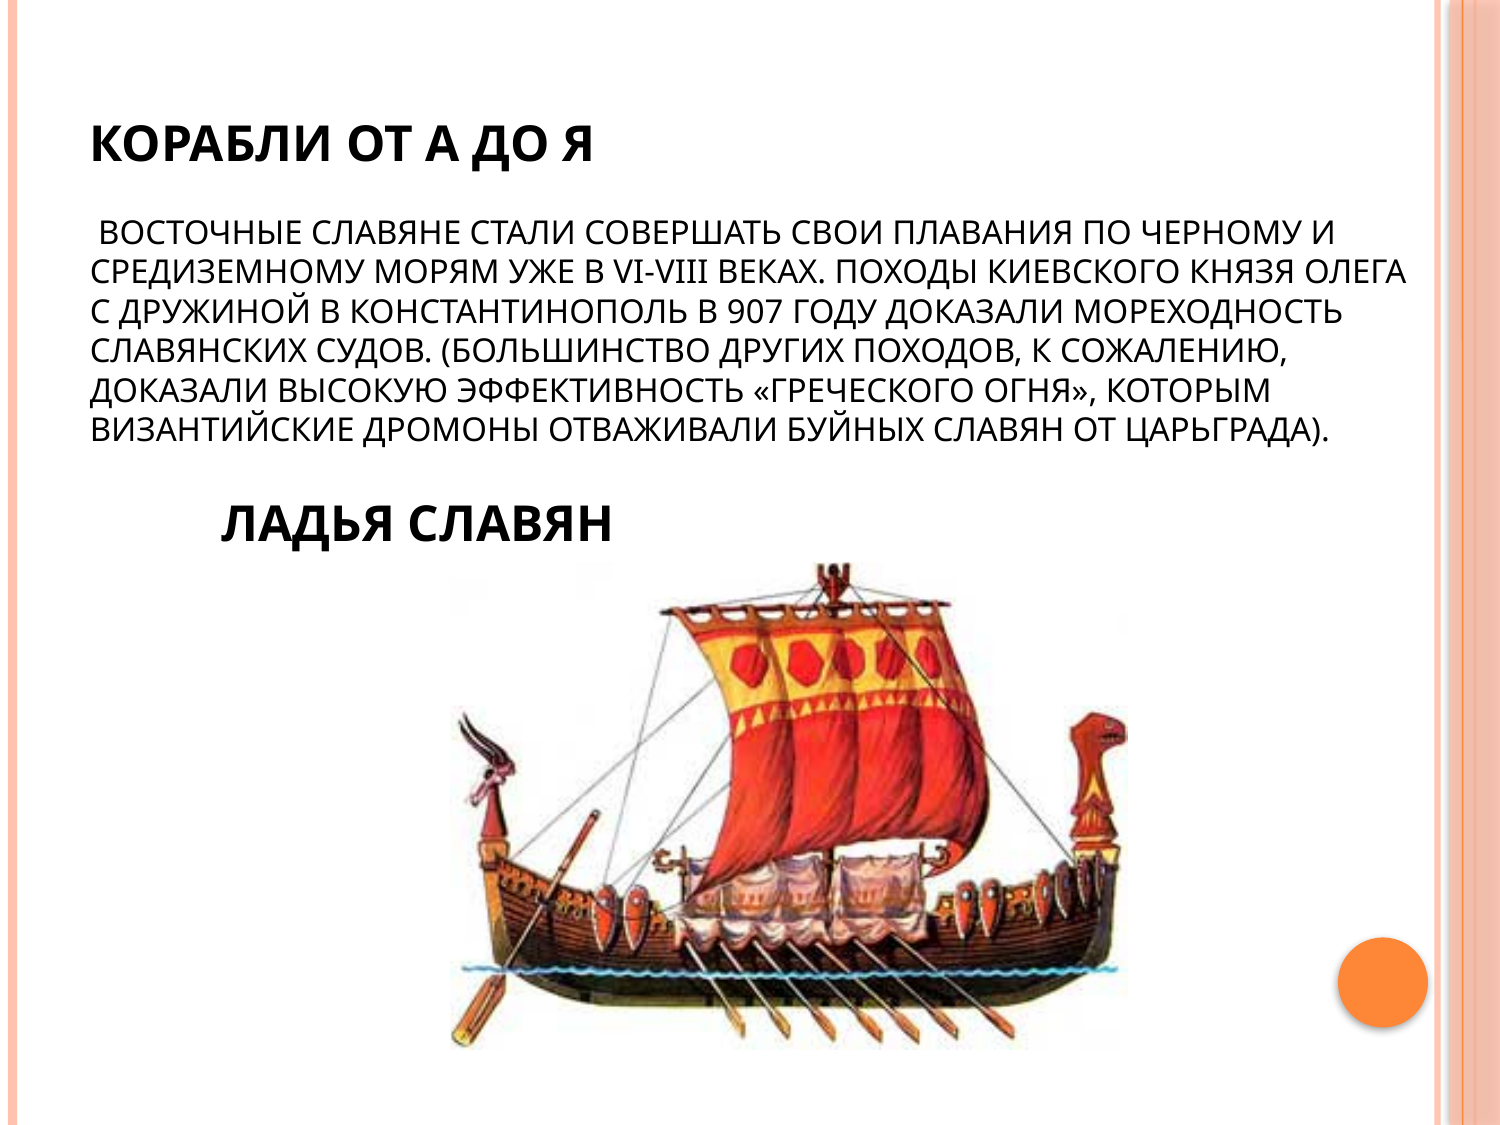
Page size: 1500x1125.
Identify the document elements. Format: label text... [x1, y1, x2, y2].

title Корабли от А до Я Восточные славяне стали совершать свои плавания по Черному и Средиземному морям уже в VI-VIII веках. Походы киевского князя Олега с дружиной в Константинополь в 907 году доказали мореходность славянских судов. (Большинство других походов, к сожалению, доказали высокую эффективность «греческого огня», которым византийские дромоны отваживали буйных славян от Царьграда). ЛАДЬЯ СЛАВЯН [75, 75, 1425, 625]
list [449, 561, 1128, 1051]
